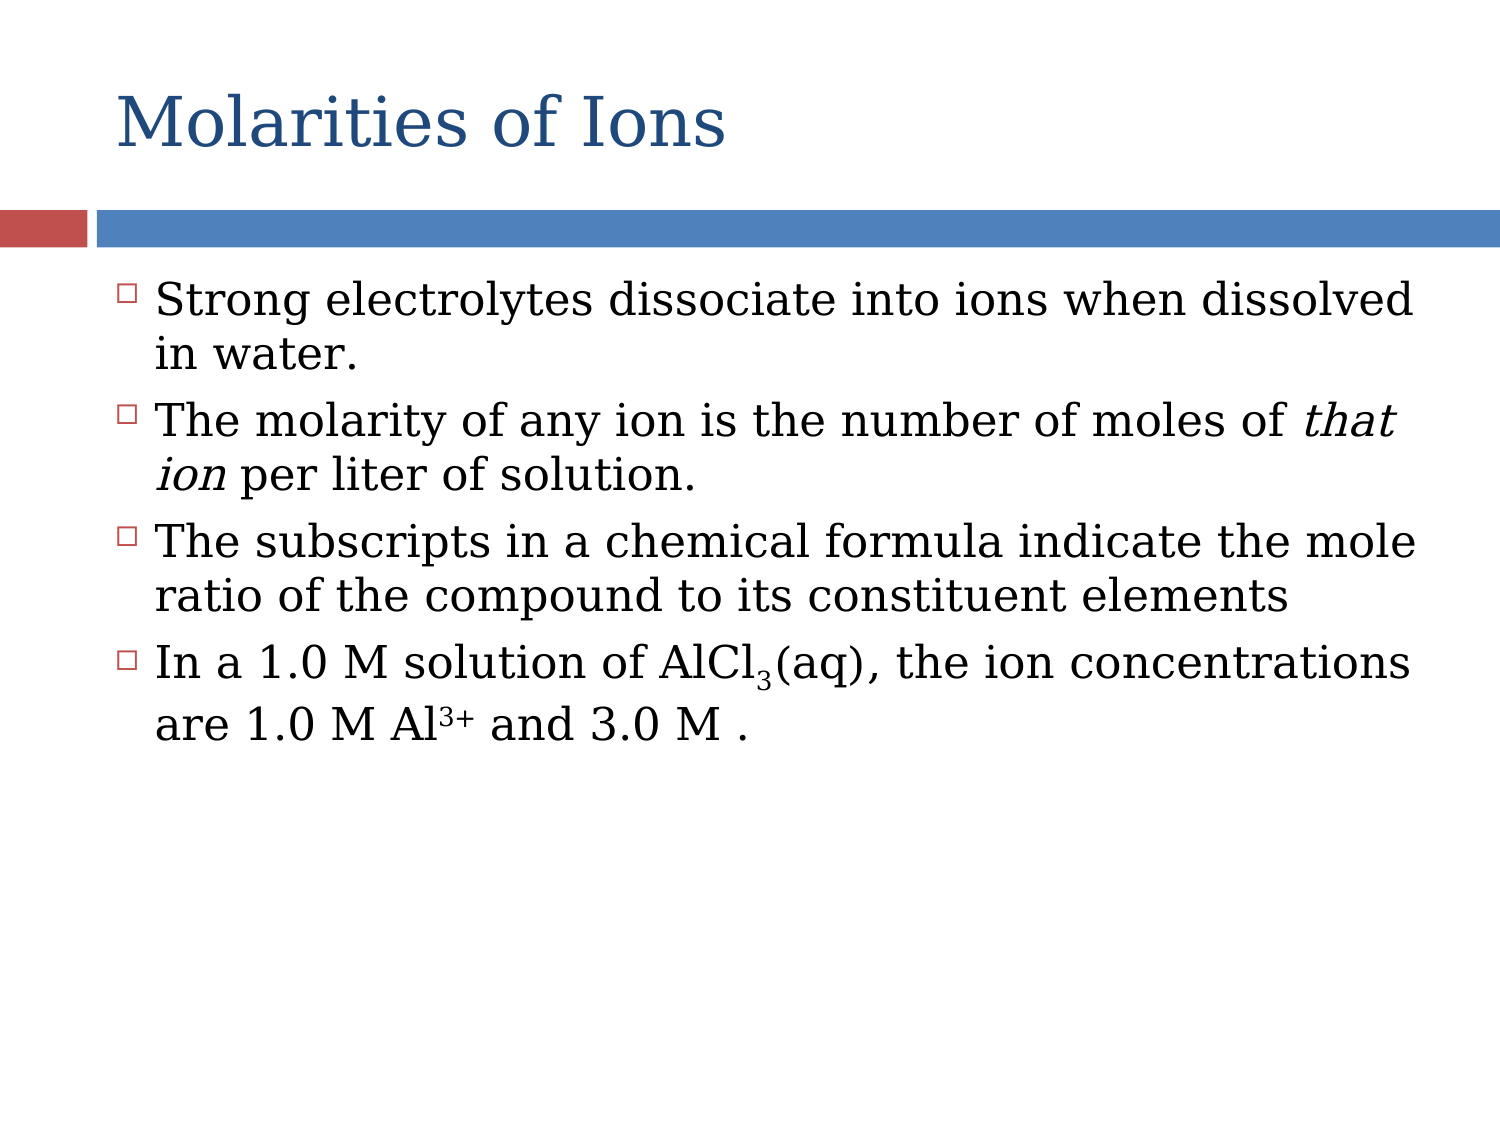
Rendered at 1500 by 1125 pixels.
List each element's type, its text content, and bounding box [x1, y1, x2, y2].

title Molarities of Ions [100, 37, 1438, 200]
